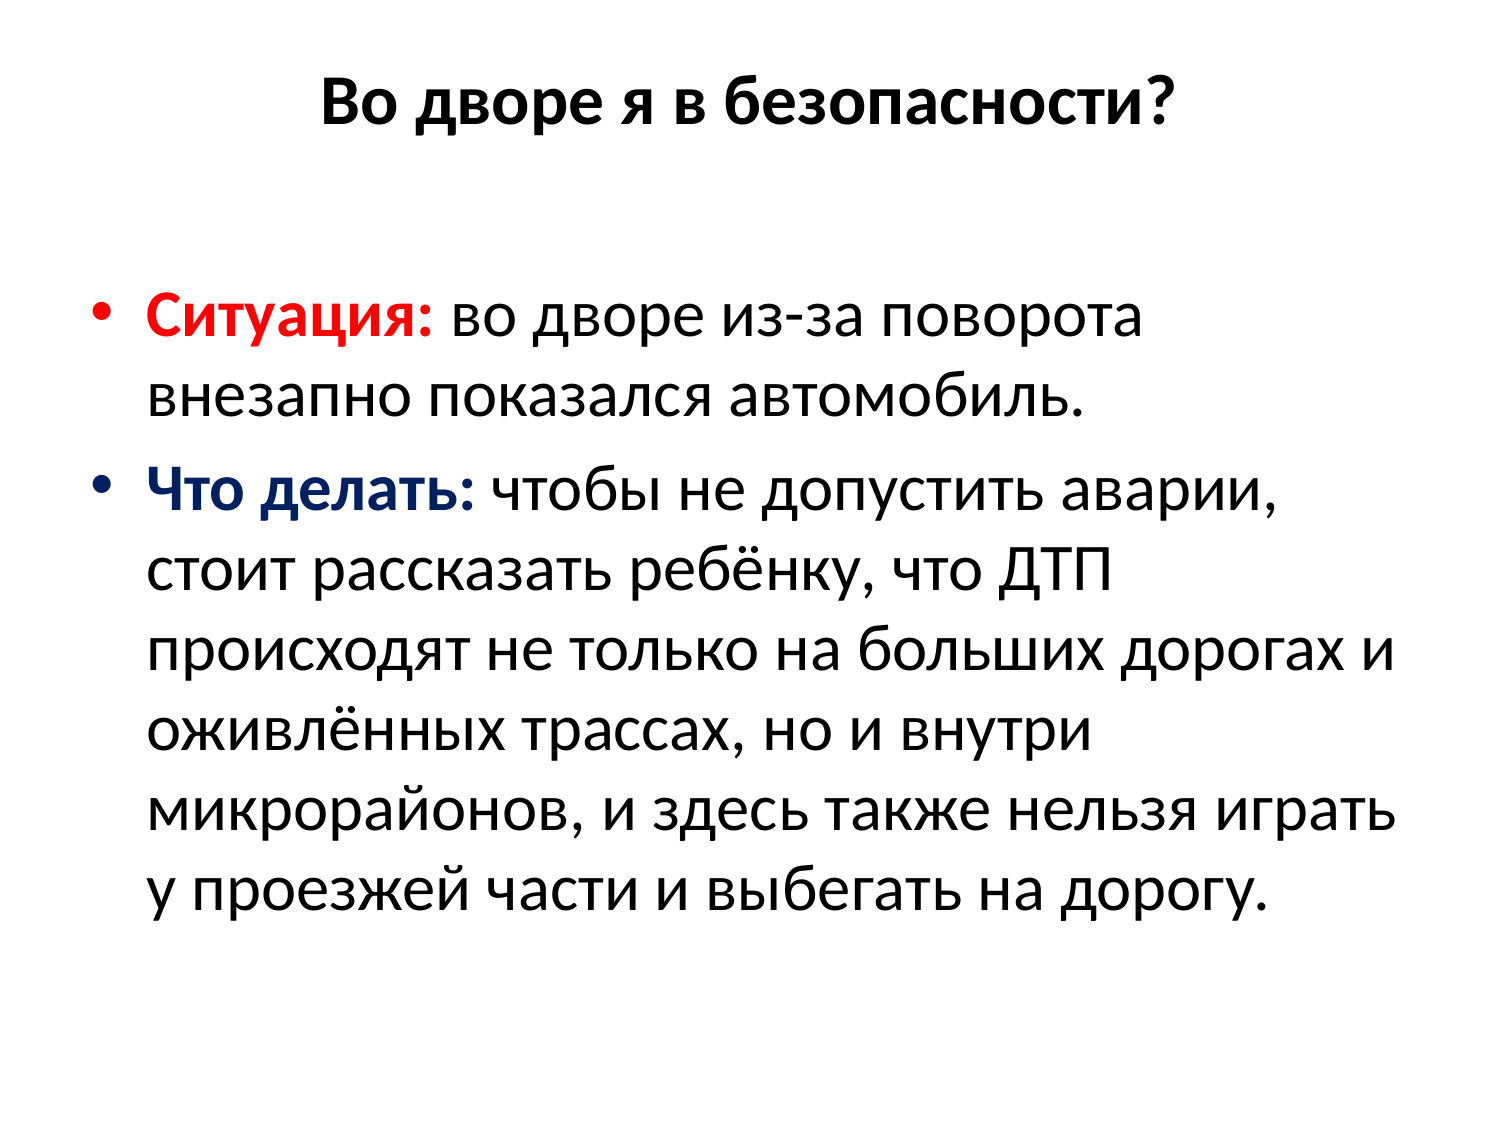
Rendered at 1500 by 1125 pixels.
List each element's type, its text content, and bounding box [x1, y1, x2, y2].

title Во дворе я в безопасности? [75, 45, 1425, 233]
list Ситуация: во дворе из-за поворота внезапно показался автомобиль. Что делать: чтобы не допустить аварии, стоит рассказать ребёнку, что ДТП происходят не только на больших дорогах и оживлённых трассах, но и внутри микрорайонов, и здесь также нельзя играть у проезжей части и выбегать на дорогу. [75, 262, 1425, 1005]
